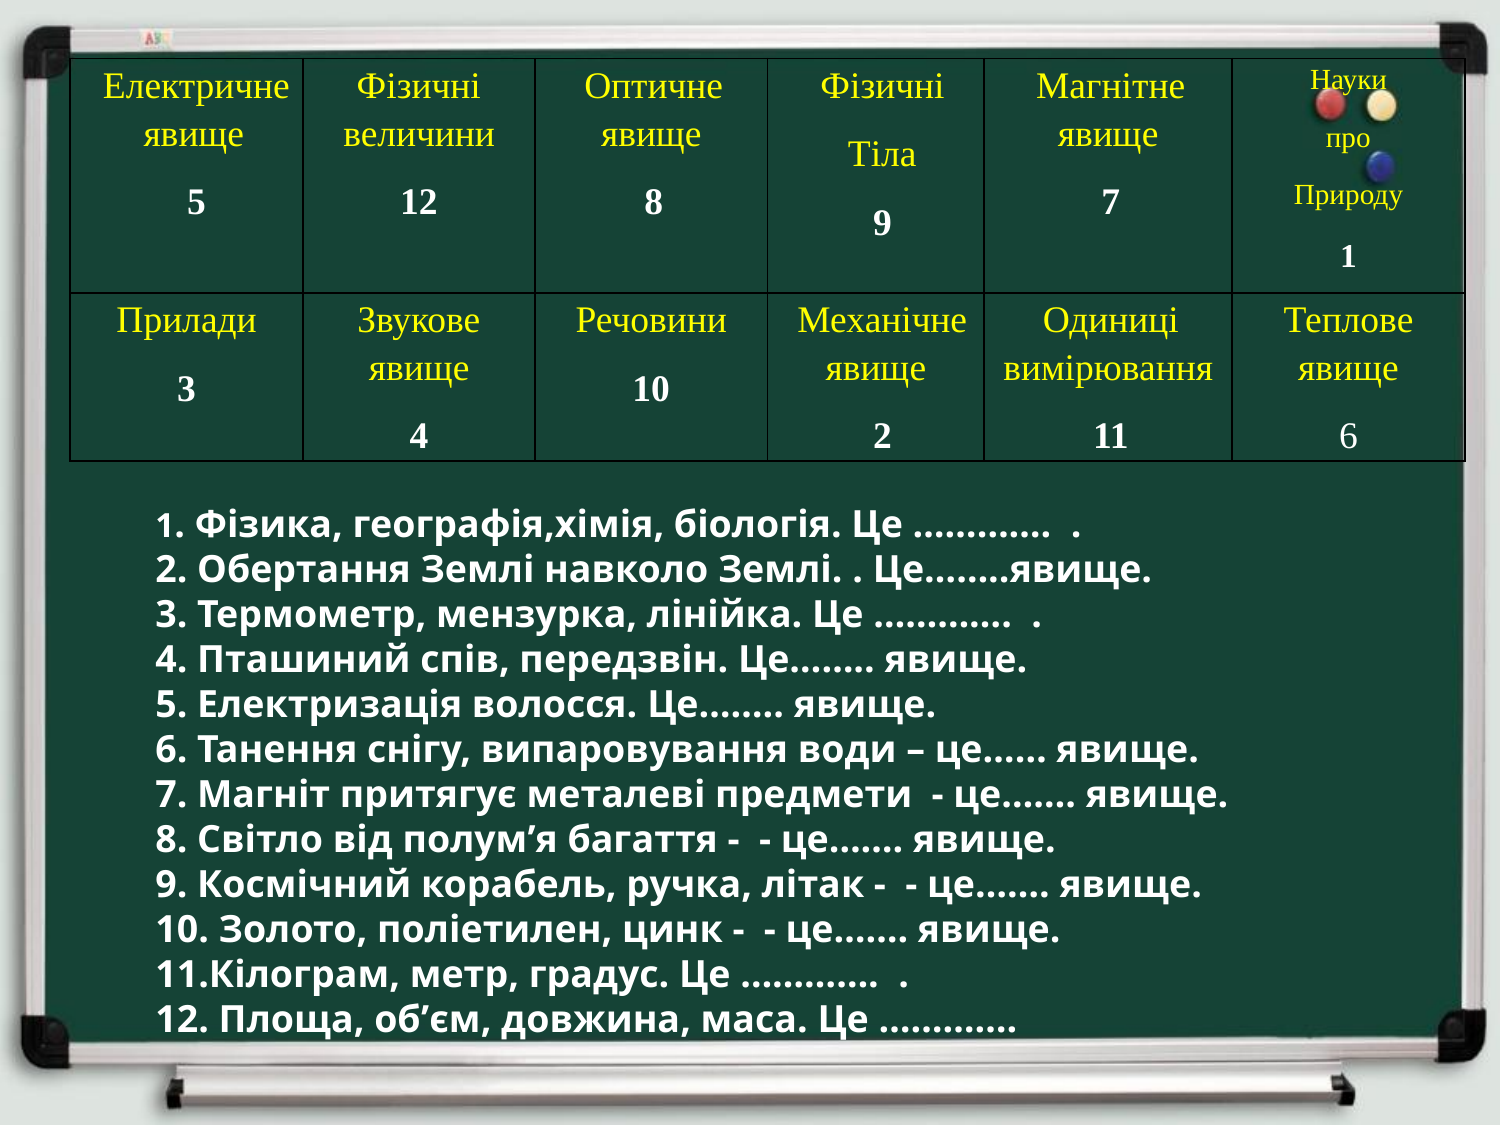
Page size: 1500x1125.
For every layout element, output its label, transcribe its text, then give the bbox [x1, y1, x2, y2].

table_header Фізичні величини 12 [304, 75, 534, 292]
picture [0, 75, 1500, 1125]
table_header Науки про Природу 1 [1233, 75, 1464, 292]
table_cell Одиниці вимірювання 11 [985, 294, 1231, 460]
table_cell Речовини 10 [536, 294, 767, 460]
text_box 1. Фізика, географія,хімія, біологія. Це …………. . 2. Обертання Землі навколо Землі. . Це……..явище. 3. Термометр, мензурка, лінійка. Це …………. . 4. Пташиний спів, передзвін. Це…….. явище. 5. Електризація волосся. Це…….. явище. 6. Танення снігу, випаровування води – це…… явище. 7. Магніт притягує металеві предмети - це……. явище. 8. Світло від полум’я багаття - - це……. явище. 9. Космічний корабель, ручка, літак - - це……. явище. 10. Золото, поліетилен, цинк - - це……. явище. 11.Кілограм, метр, градус. Це …………. . 12. Площа, об’єм, довжина, маса. Це …………. [140, 492, 1348, 1047]
text_box [0, 0, 1500, 75]
table_cell Звукове явище 4 [304, 294, 534, 460]
table_cell Прилади 3 [71, 294, 302, 460]
table_header Фізичні Тіла 9 [768, 75, 983, 292]
table_header Оптичне явище 8 [536, 75, 767, 292]
table_header Магнітне явище 7 [985, 75, 1231, 292]
table_cell Механічне явище 2 [768, 294, 983, 460]
table_header Електричне явище 5 [71, 75, 302, 292]
table_cell Теплове явище 6 [1233, 294, 1464, 460]
